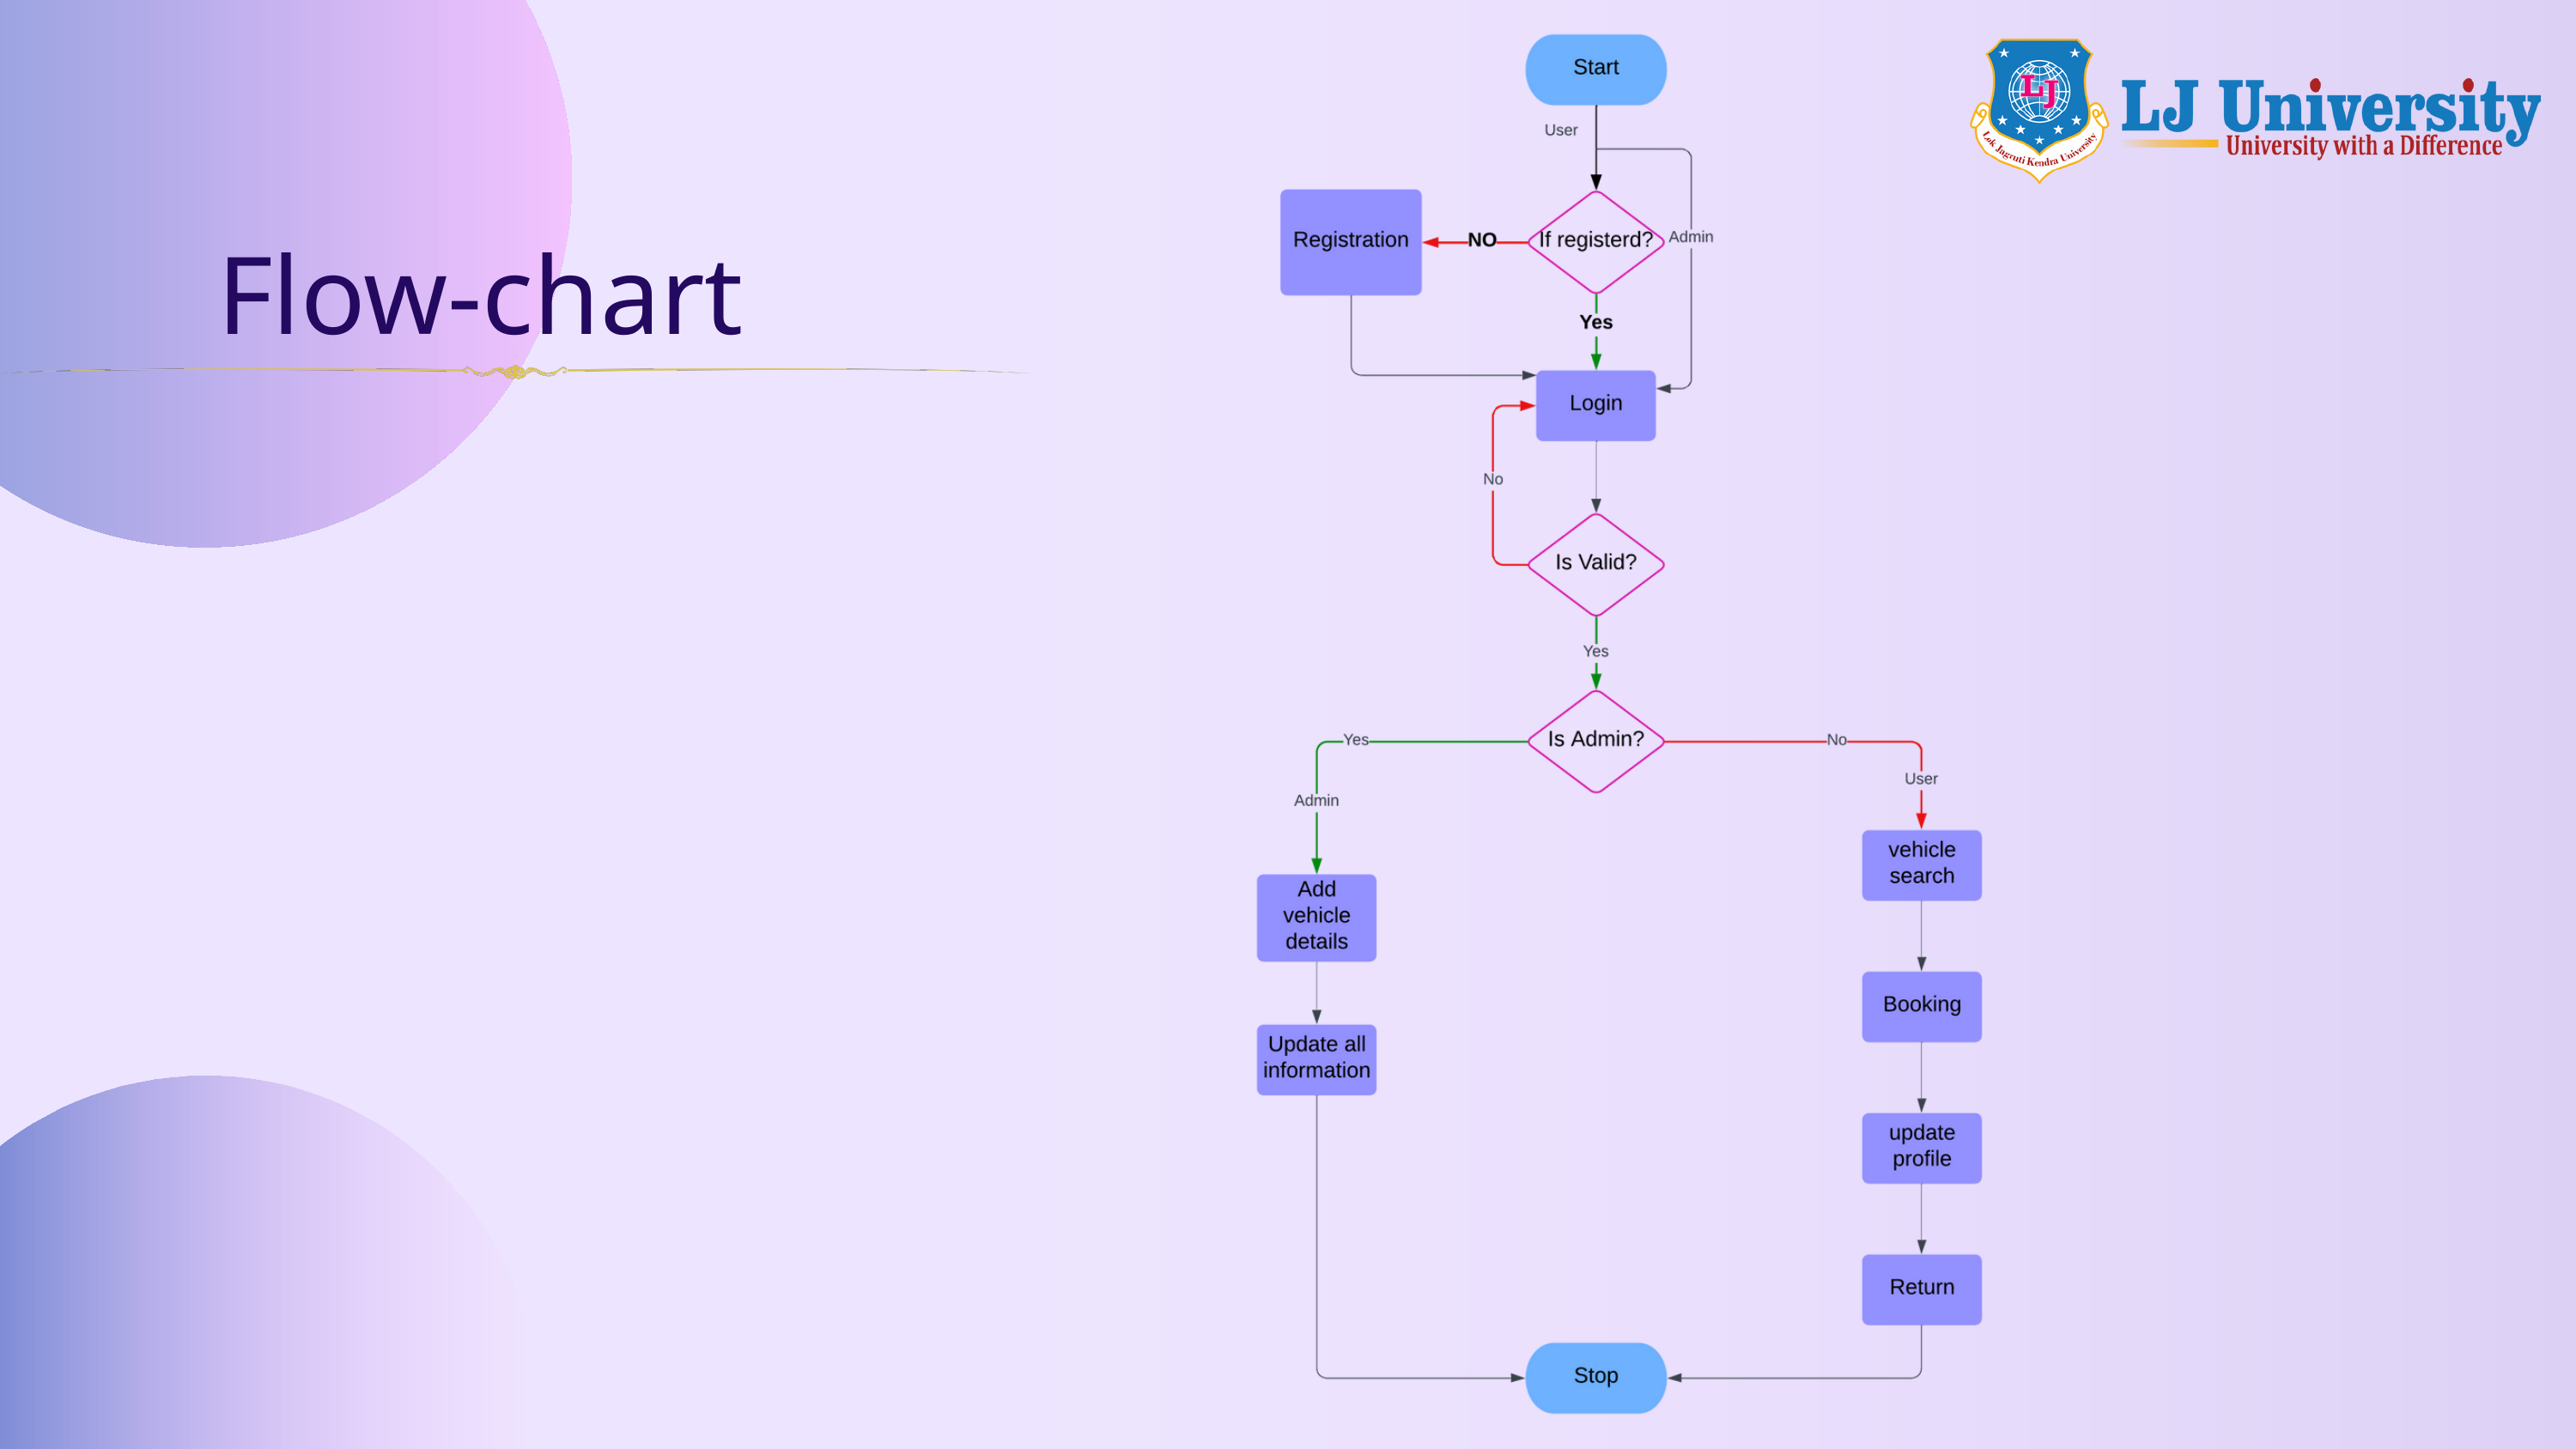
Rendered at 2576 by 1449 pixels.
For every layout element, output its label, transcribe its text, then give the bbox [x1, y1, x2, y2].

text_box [0, 0, 573, 548]
text_box Flow-chart [576, 270, 963, 356]
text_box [1024, 0, 2576, 1449]
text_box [0, 1075, 538, 1449]
text_box [576, 364, 1019, 380]
